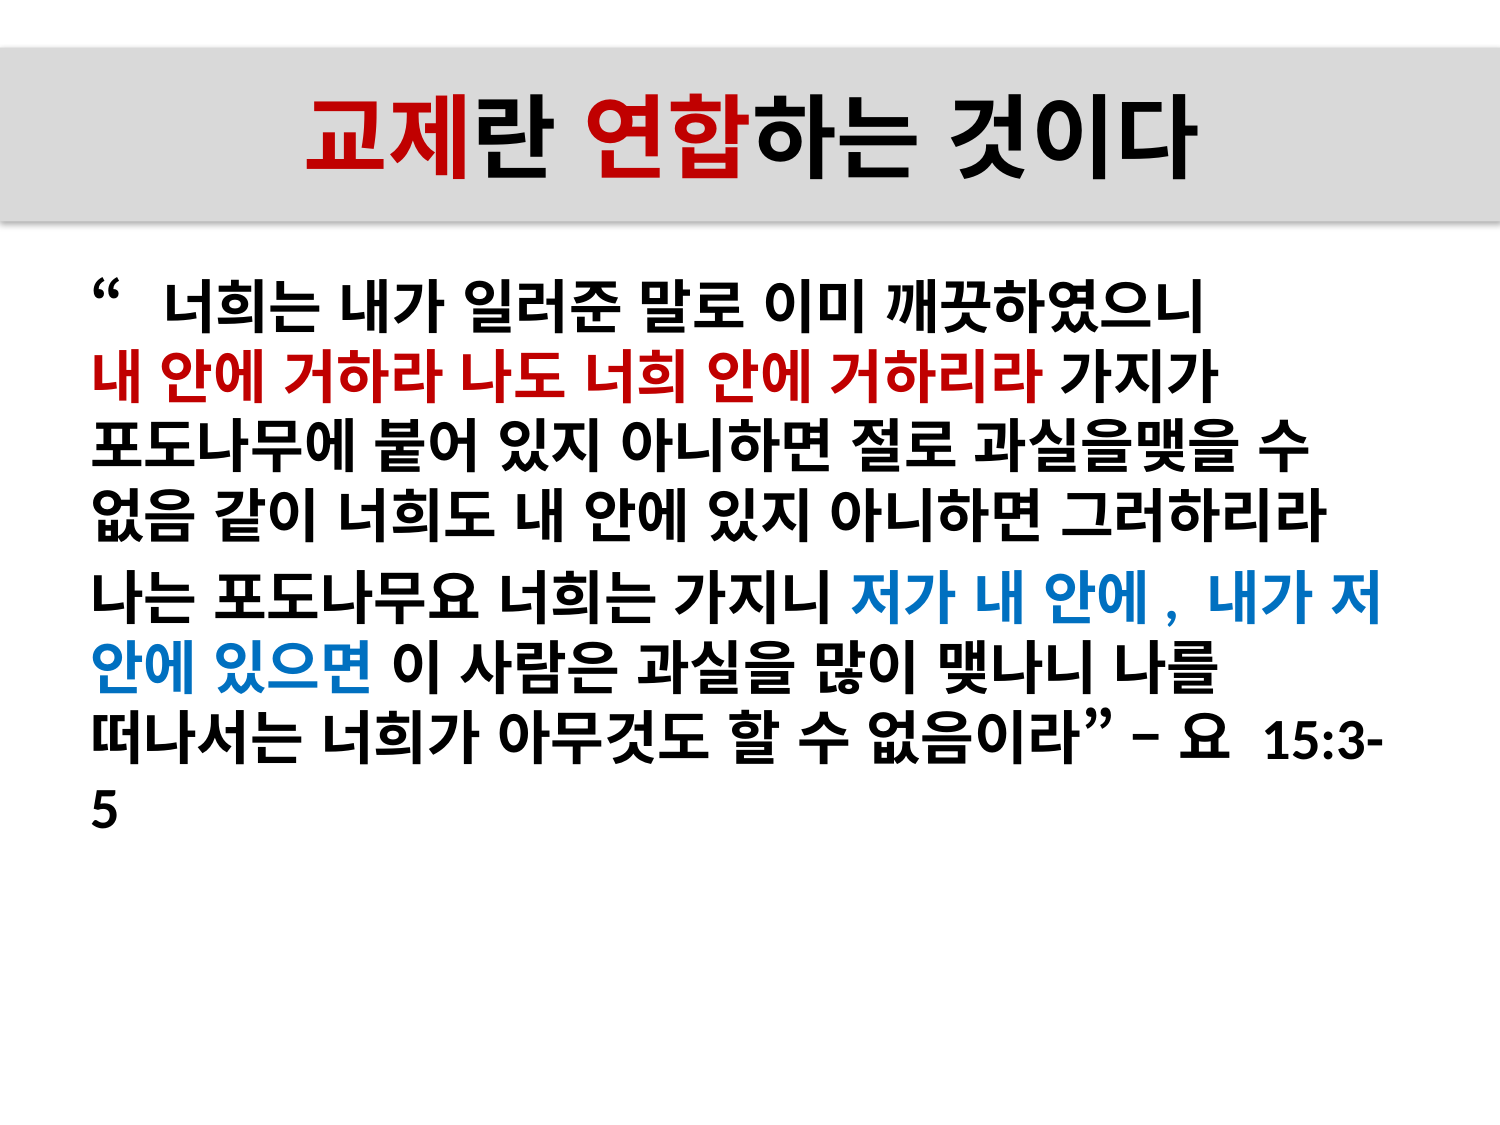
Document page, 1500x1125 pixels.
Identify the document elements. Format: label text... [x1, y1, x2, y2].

text_box 교제란 연합하는 것이다 [0, 47, 1500, 222]
list “너희는 내가 일러준 말로 이미 깨끗하였으니 내 안에 거하라 나도 너희 안에 거하리라 가지가 포도나무에 붙어 있지 아니하면 절로 과실을맺을 수 없음 같이 너희도 내 안에 있지 아니하면 그러하리라 나는 포도나무요 너희는 가지니 저가 내 안에, 내가 저 안에 있으면 이 사람은 과실을 많이 맺나니 나를 떠나서는 너희가 아무것도 할 수 없음이라” – 요 15:3-5 [75, 262, 1425, 1005]
